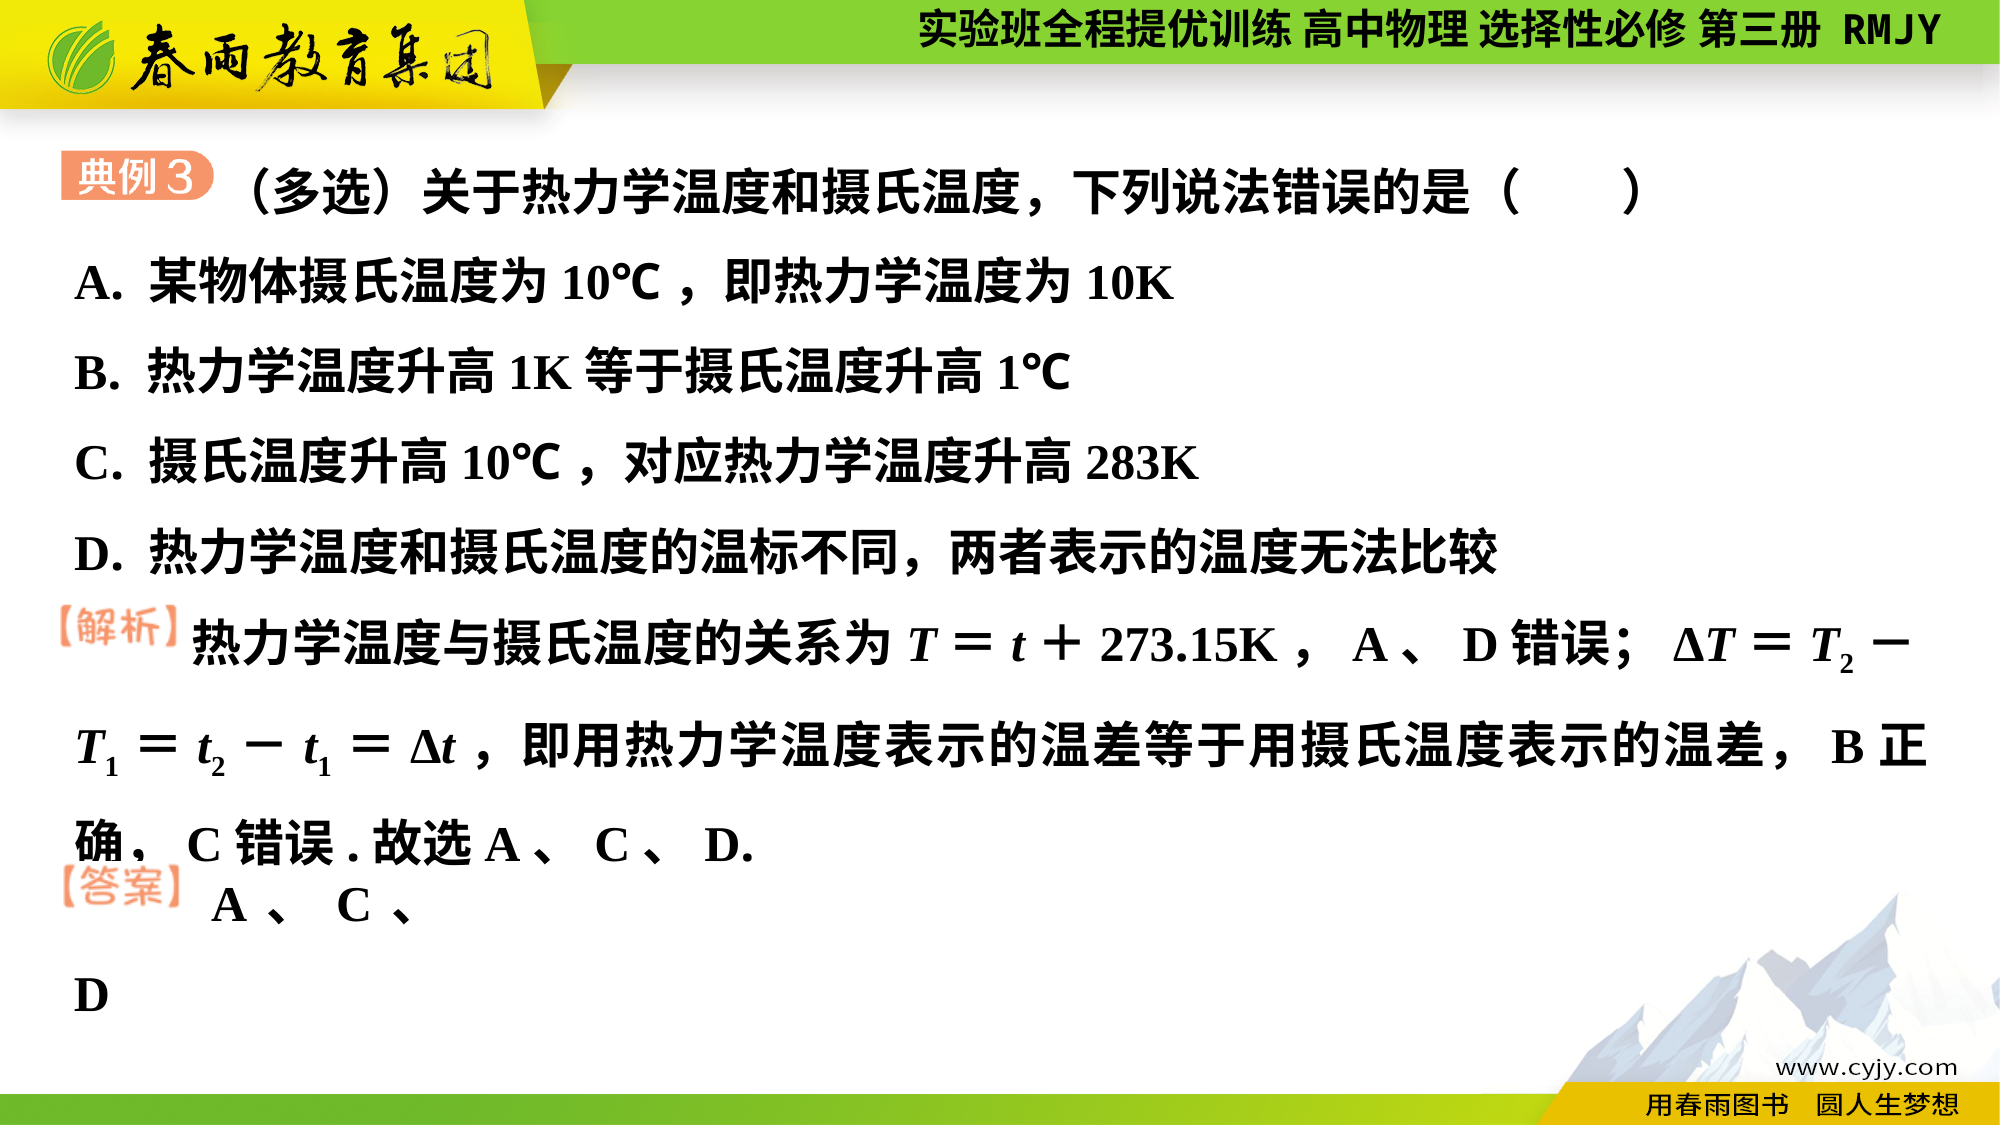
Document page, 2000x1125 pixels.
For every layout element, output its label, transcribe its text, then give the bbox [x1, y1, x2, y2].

text_box A、C、D [59, 834, 469, 1029]
text_box 热力学温度与摄氏温度的关系为T＝t＋273.15K，A、D错误；ΔT＝T2－T1＝t2－t1＝Δt，即用热力学温度表示的温差等于用摄氏温度表示的温差，B正确，C错误.故选A、C、D. [59, 569, 1944, 880]
list （多选）关于热力学温度和摄氏温度，下列说法错误的是（ ） A. 某物体摄氏温度为10℃，即热力学温度为10K B. 热力学温度升高1K等于摄氏温度升高1℃ C. 摄氏温度升高10℃，对应热力学温度升高283K D. 热力学温度和摄氏温度的温标不同，两者表示的温度无法比较 [59, 122, 1944, 569]
picture [0, 0, 2000, 1125]
